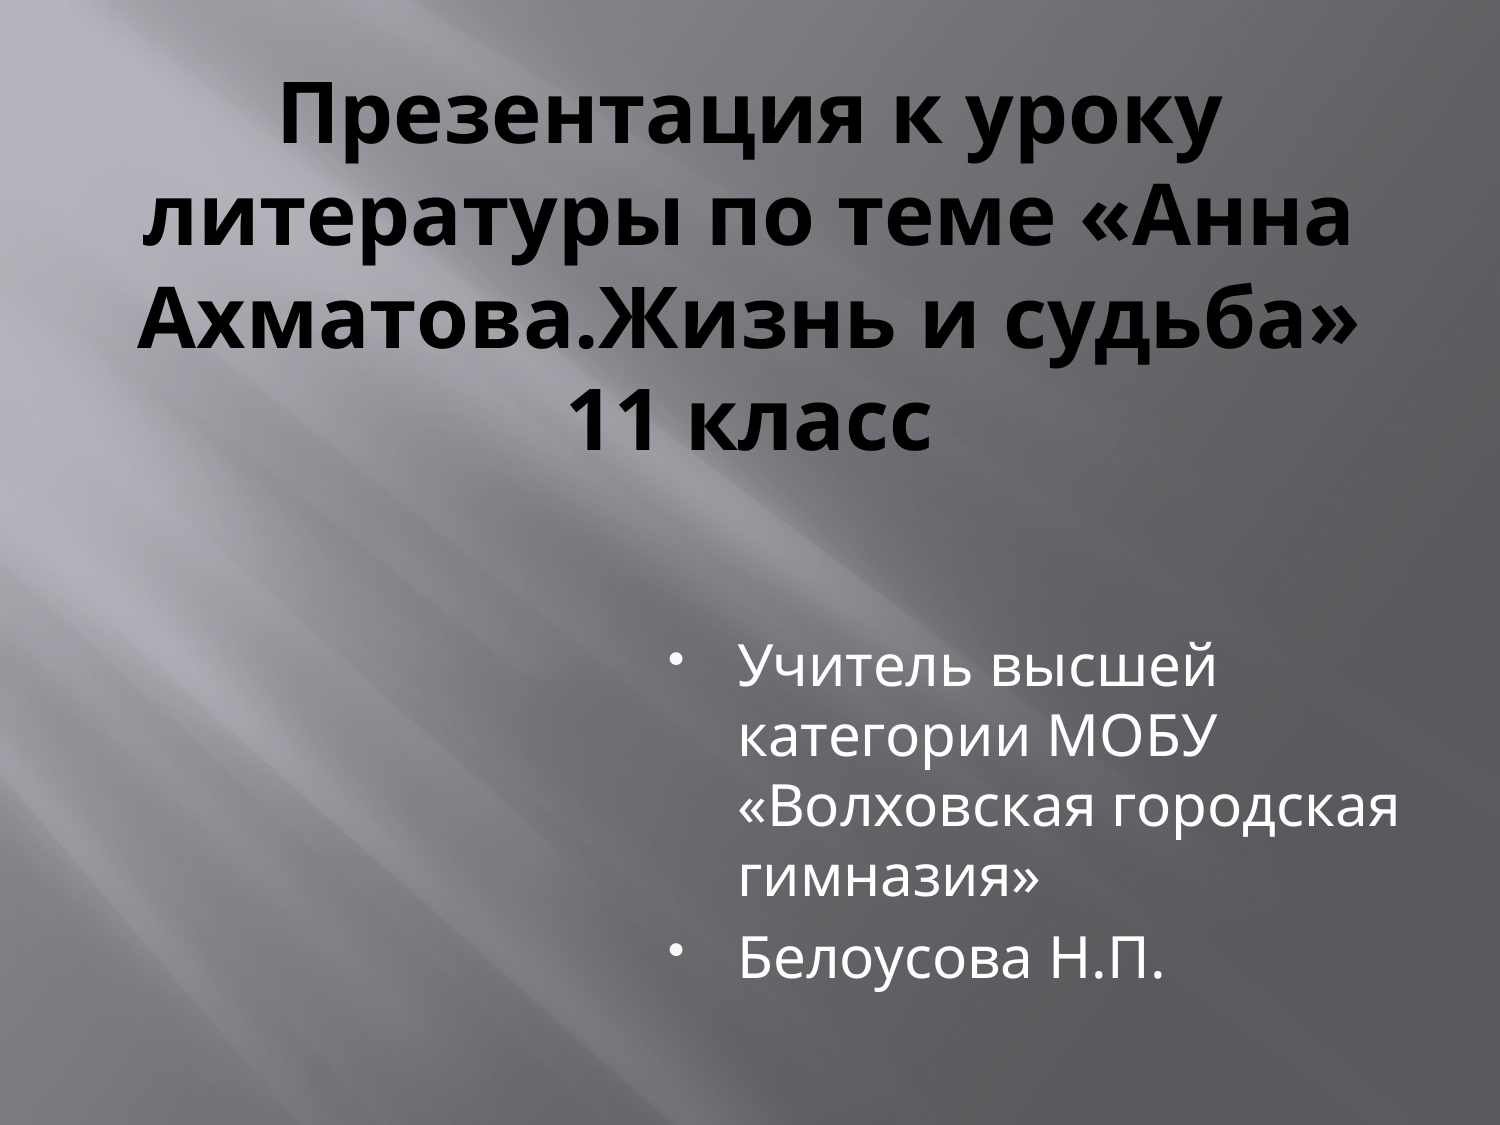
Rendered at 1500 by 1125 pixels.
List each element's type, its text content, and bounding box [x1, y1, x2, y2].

title Презентация к уроку литературы по теме «Анна Ахматова.Жизнь и судьба» 11 класс [75, 45, 1425, 481]
list Учитель высшей категории МОБУ «Волховская городская гимназия» Белоусова Н.П. [632, 621, 1432, 1035]
